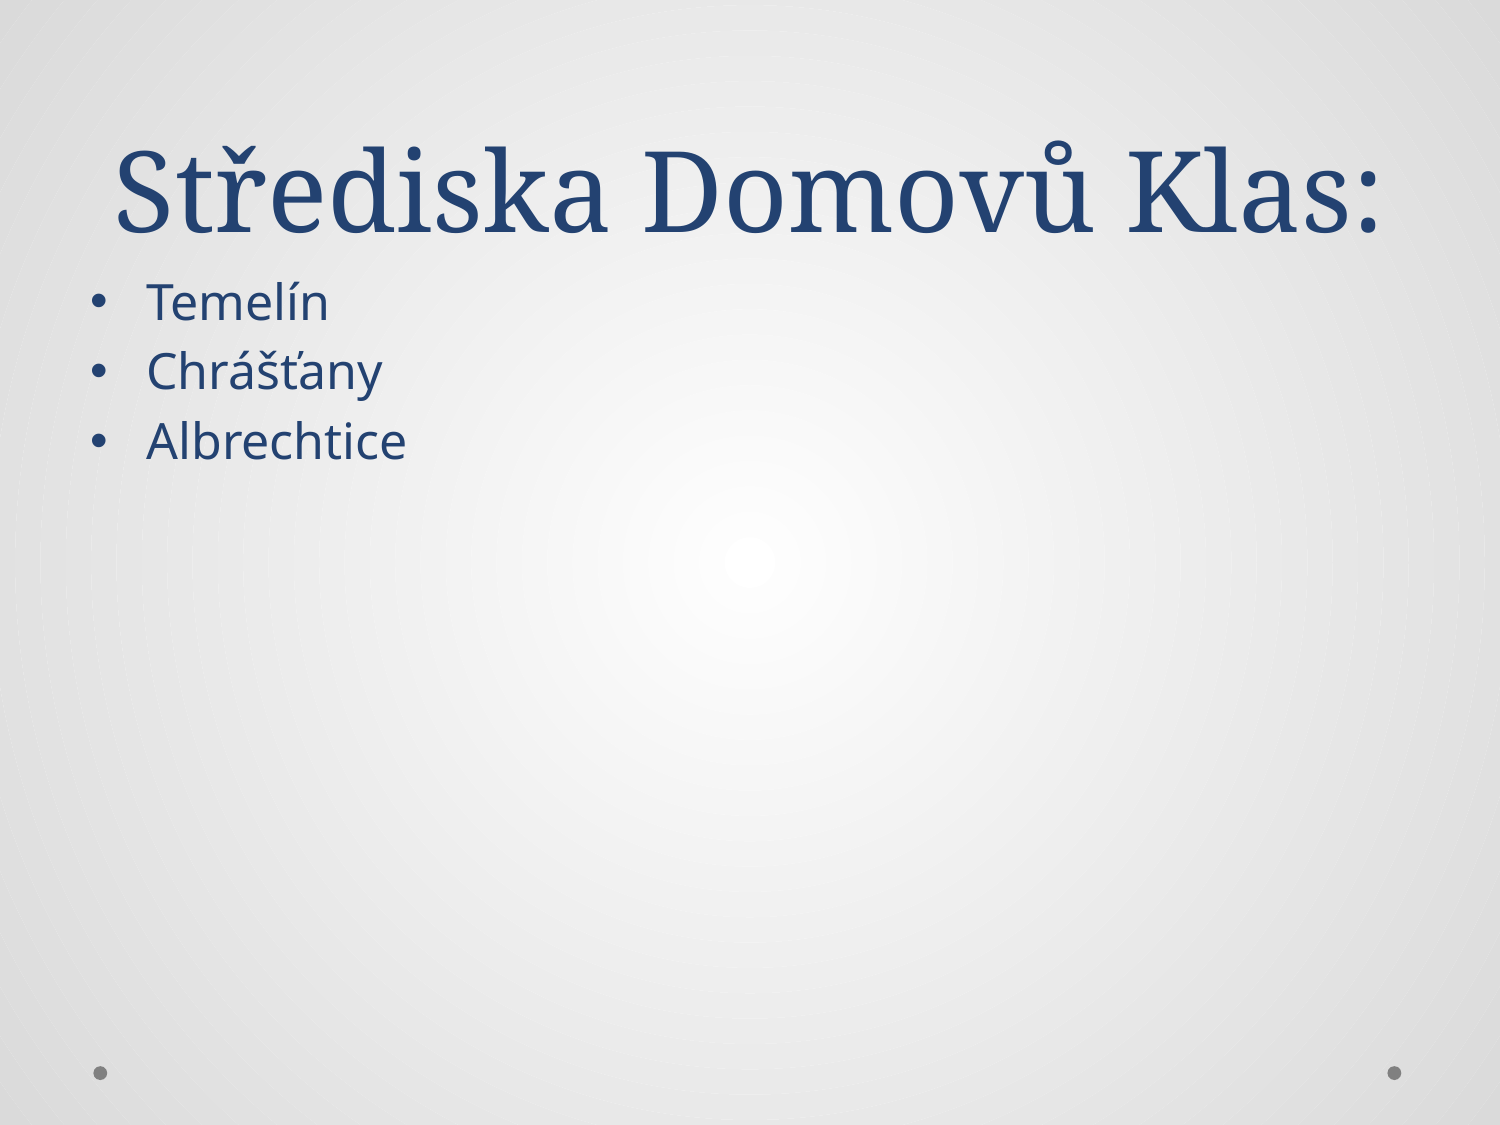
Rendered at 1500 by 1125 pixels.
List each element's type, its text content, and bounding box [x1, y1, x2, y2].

title Střediska Domovů Klas: [75, 0, 1425, 262]
list Temelín Chrášťany Albrechtice [75, 262, 1425, 1005]
